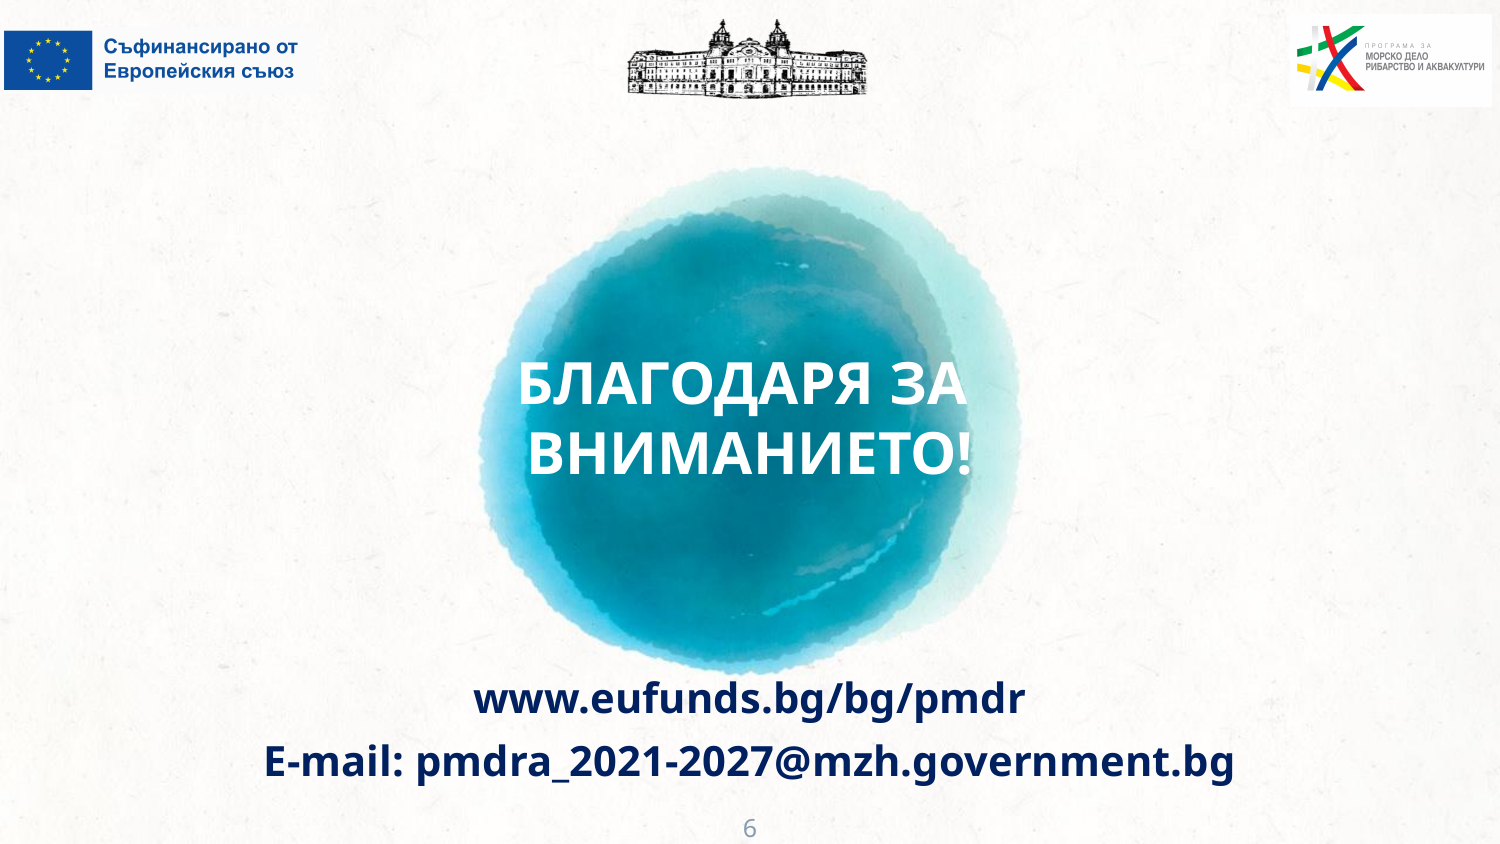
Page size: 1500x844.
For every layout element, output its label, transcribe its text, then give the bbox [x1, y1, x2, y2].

slide_number 6 [705, 797, 795, 844]
subtitle БЛАГОДАРЯ ЗА ВНИМАНИЕТО! [209, 192, 1291, 640]
picture [0, 0, 1500, 844]
list www.eufunds.bg/bg/pmdr E-mail: pmdra_2021-2027@mzh.government.bg [209, 652, 1291, 804]
